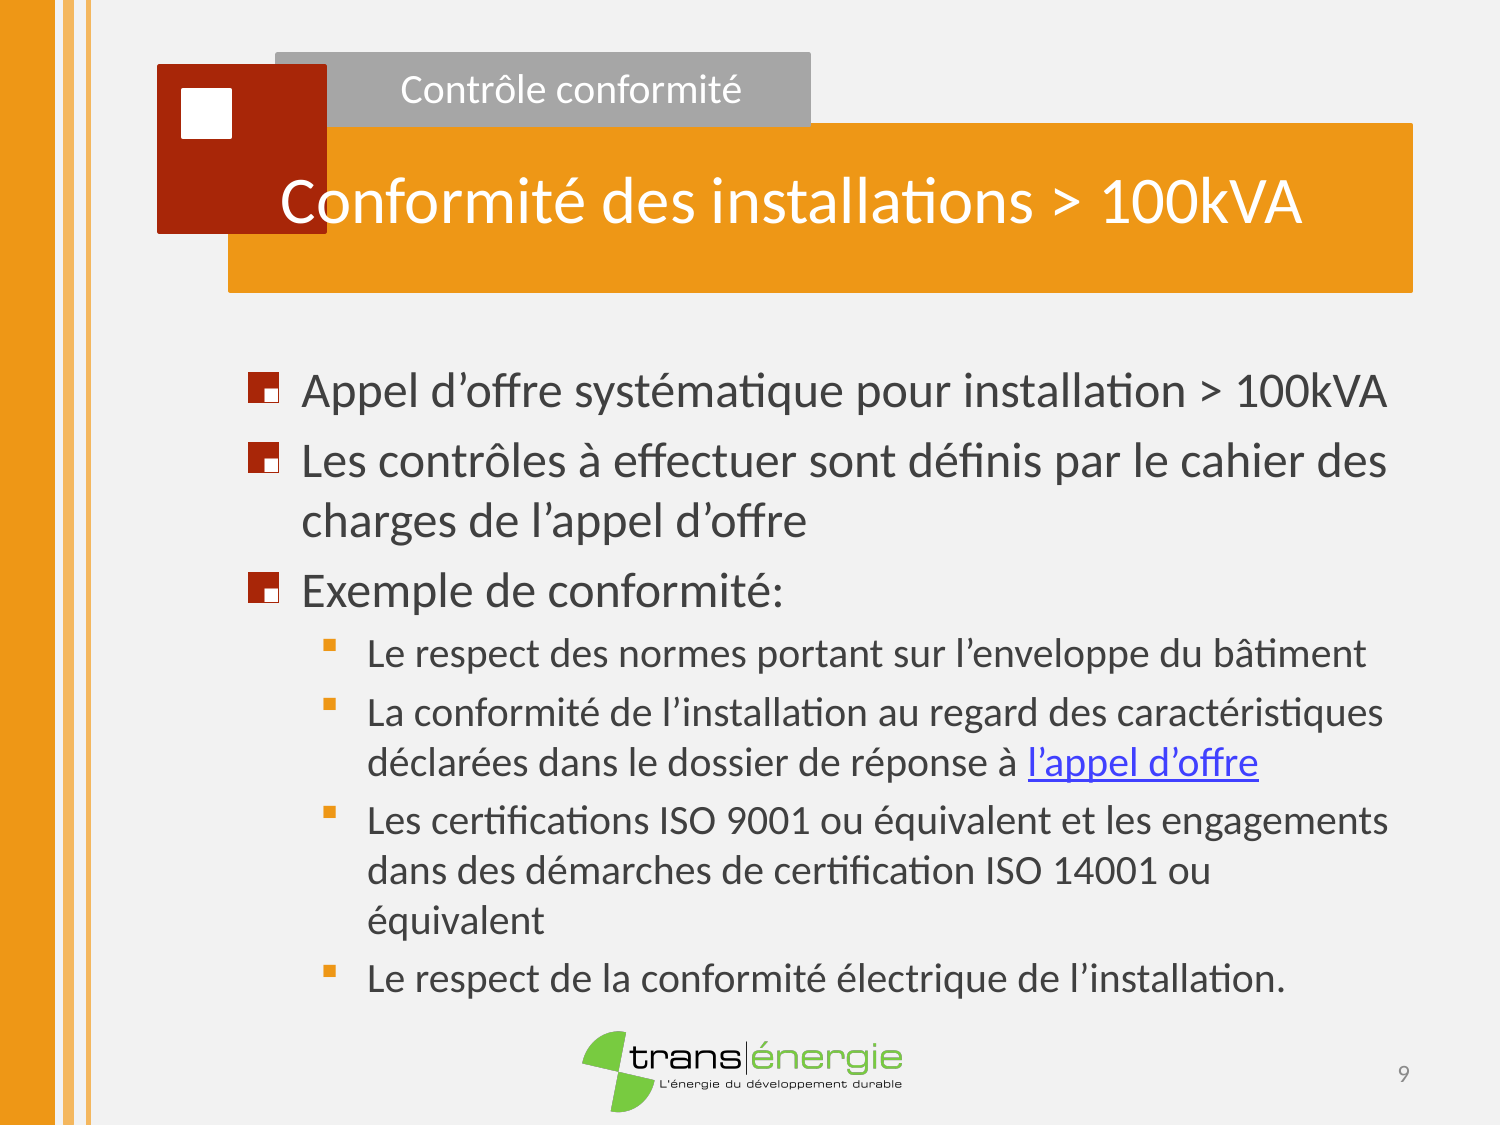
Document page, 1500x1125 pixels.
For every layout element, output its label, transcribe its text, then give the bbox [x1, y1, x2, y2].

picture [245, 569, 281, 605]
picture [571, 1103, 912, 1118]
list Contrôle conformité [331, 54, 812, 126]
list Appel d’offre systématique pour installation > 100kVA Les contrôles à effectuer sont définis par le cahier des charges de l’appel d’offre Exemple de conformité: Le respect des normes portant sur l’enveloppe du bâtiment La conformité de l’installation au regard des caractéristiques déclarées dans le dossier de réponse à l’appel d’offre Les certifications ISO 9001 ou équivalent et les engagements dans des démarches de certification ISO 14001 ou équivalent Le respect de la conformité électrique de l’installation. [230, 350, 1412, 1021]
list Conformité des installations > 100kVA [265, 149, 1400, 268]
picture [571, 1025, 912, 1042]
slide_number 9 [1074, 1042, 1425, 1103]
footer [512, 1042, 988, 1103]
picture [245, 369, 281, 405]
picture [245, 439, 281, 475]
